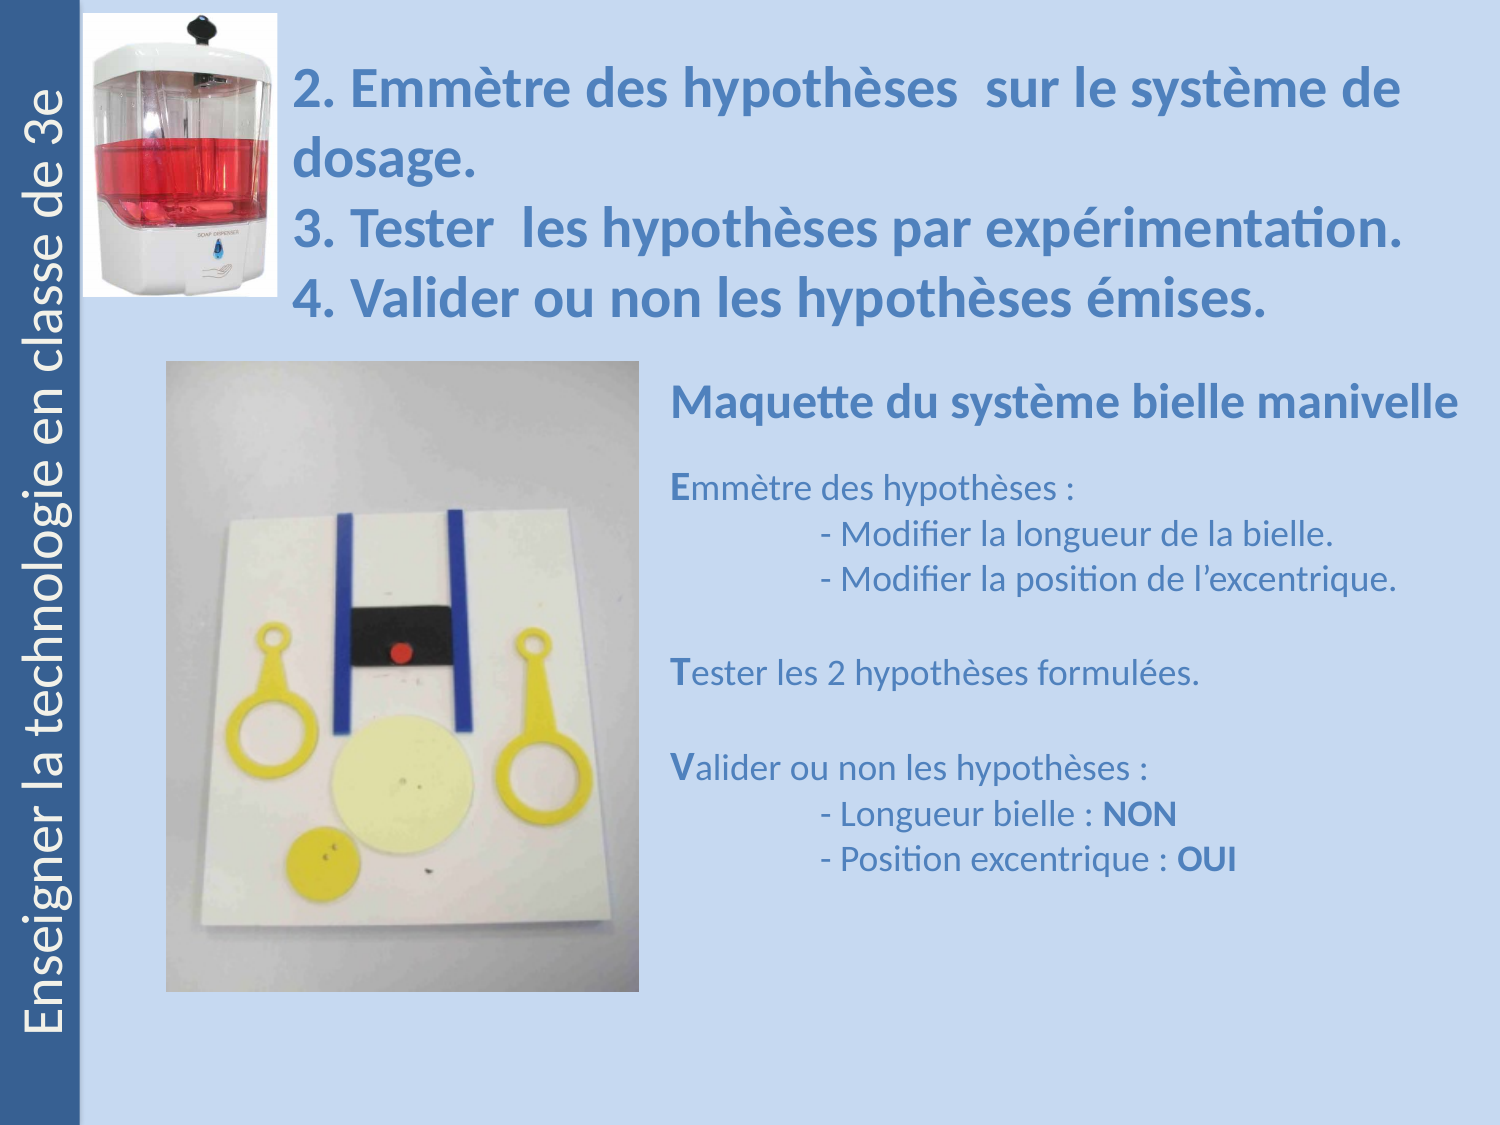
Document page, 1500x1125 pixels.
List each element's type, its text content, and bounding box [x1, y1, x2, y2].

picture [165, 361, 639, 993]
text_box 2. Emmètre des hypothèses sur le système de dosage. 3. Tester les hypothèses par expérimentation. 4. Valider ou non les hypothèses émises. [277, 41, 1500, 337]
text_box Enseigner la technologie en classe de 3e [0, 0, 80, 1125]
text_box Maquette du système bielle manivelle Emmètre des hypothèses : - Modifier la longueur de la bielle. - Modifier la position de l’excentrique. Tester les 2 hypothèses formulées. Valider ou non les hypothèses : - Longueur bielle : NON - Position excentrique : OUI [655, 361, 1500, 1022]
picture [82, 13, 278, 298]
